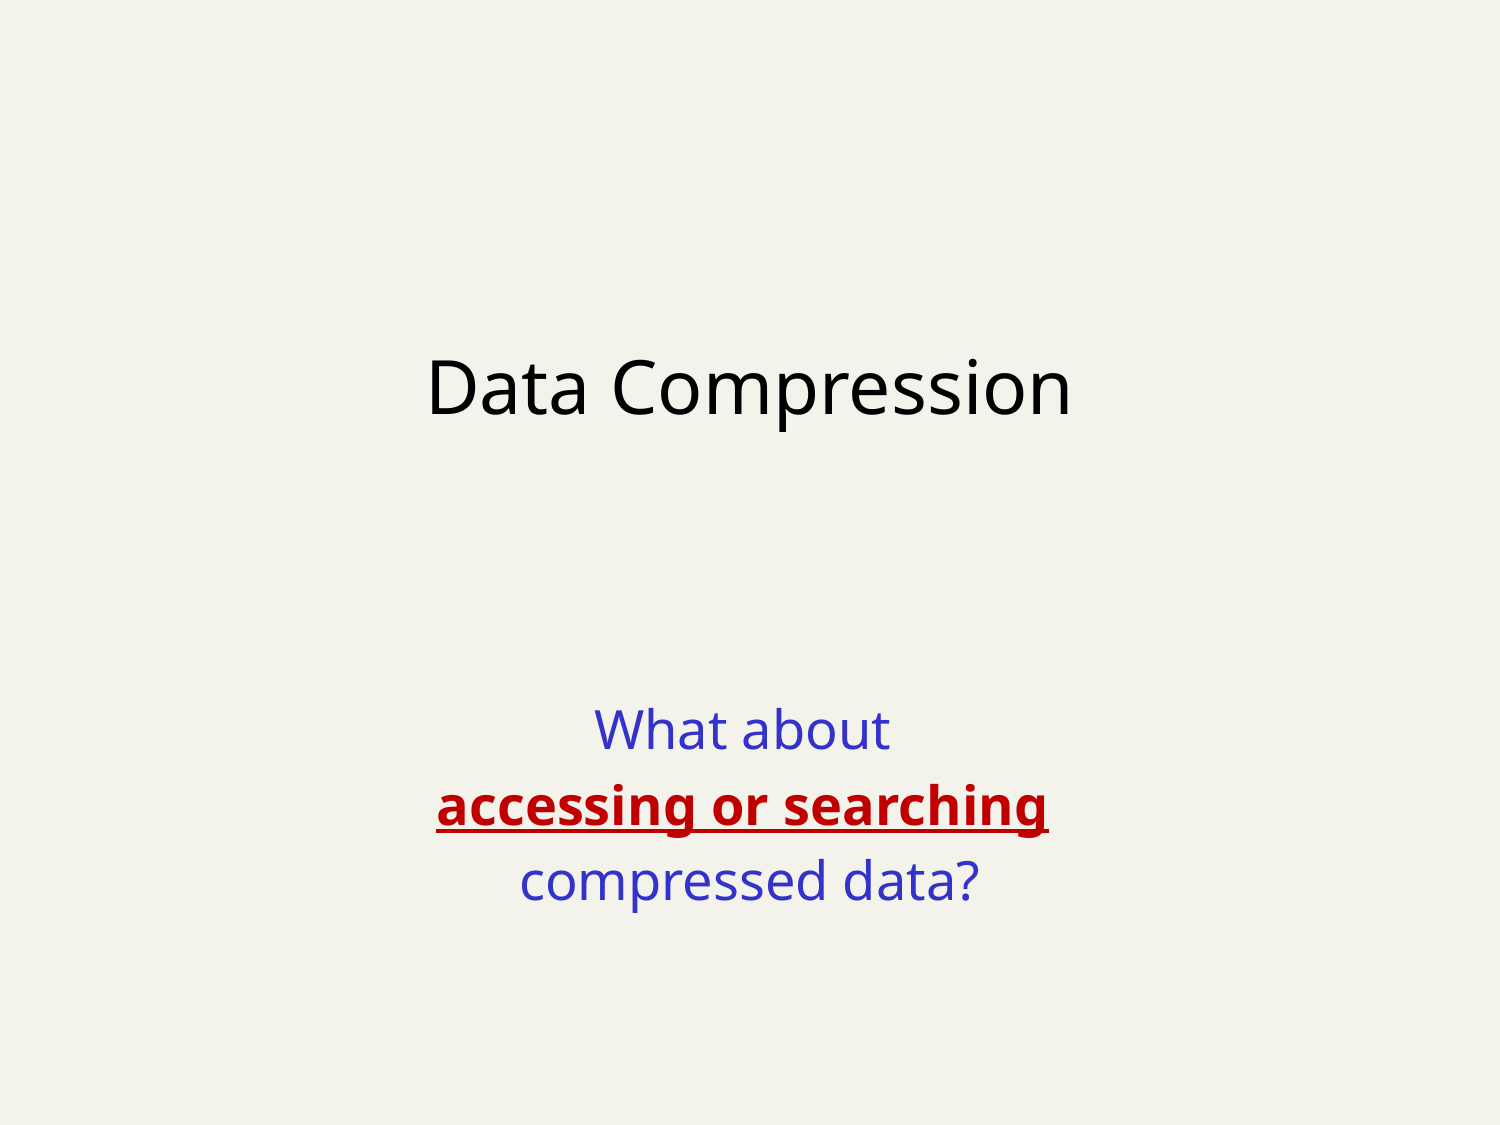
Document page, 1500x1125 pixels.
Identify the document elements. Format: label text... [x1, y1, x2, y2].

title Data Compression [112, 249, 1388, 438]
subtitle What about accessing or searching compressed data? [224, 687, 1276, 976]
